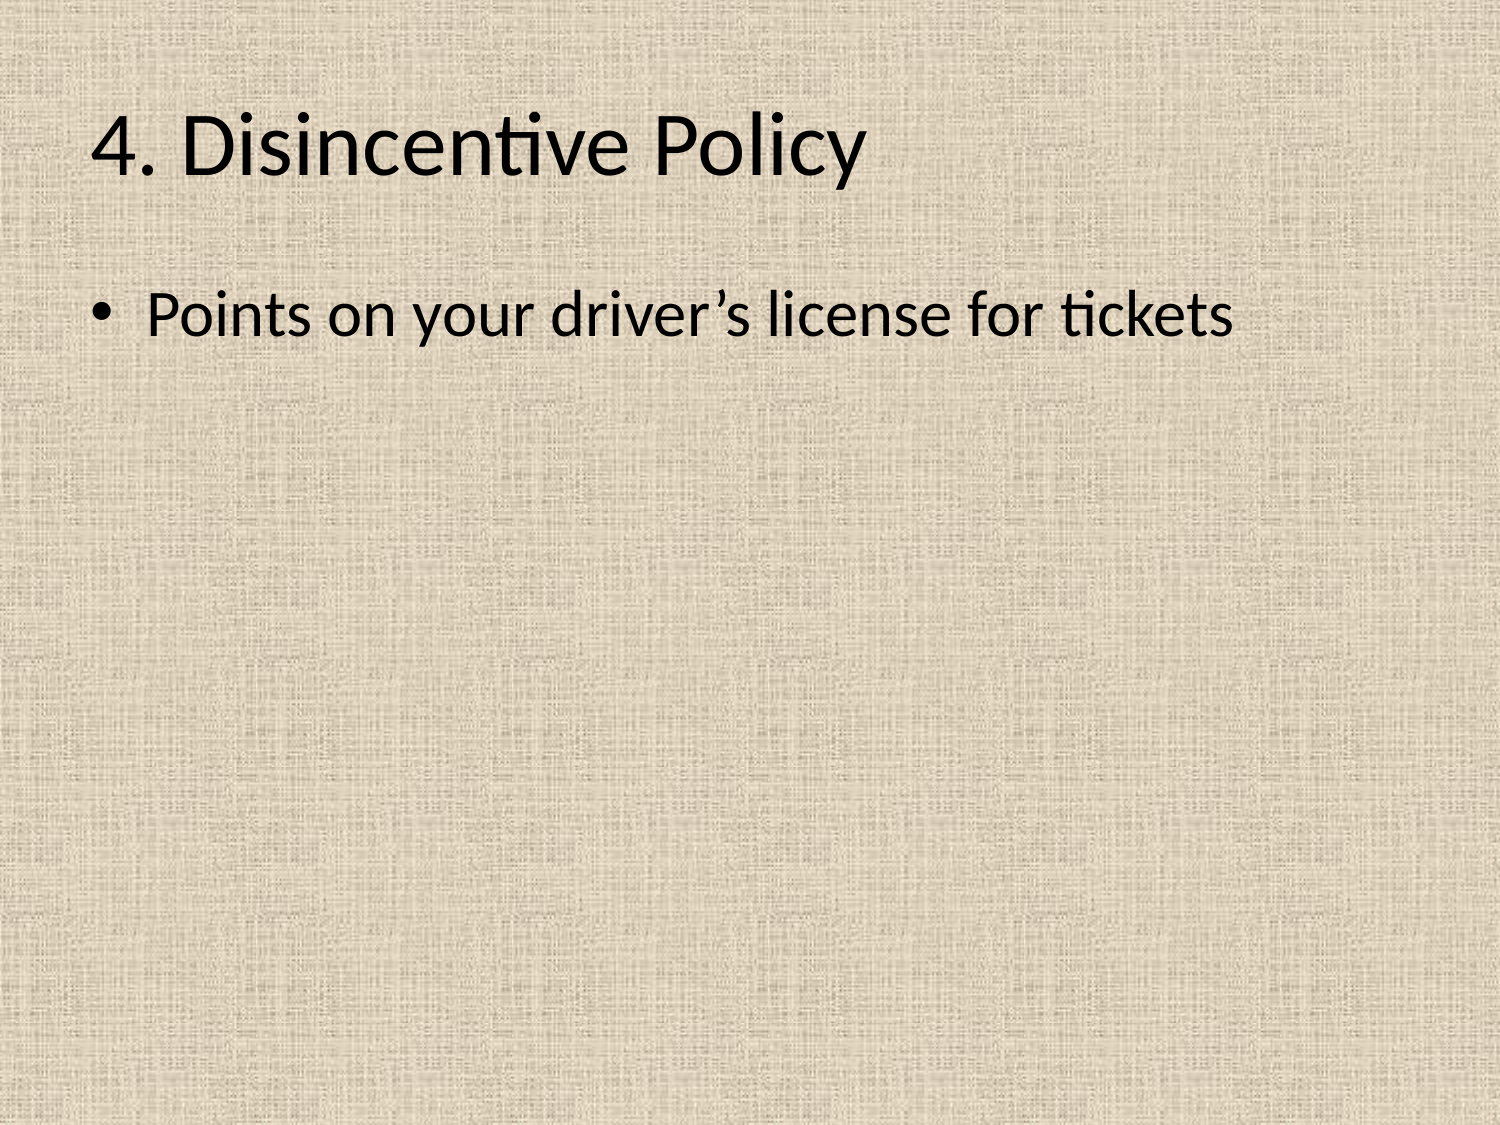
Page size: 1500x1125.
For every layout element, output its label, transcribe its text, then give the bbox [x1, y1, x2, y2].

list Points on your driver’s license for tickets [75, 262, 1425, 1005]
title 4. Disincentive Policy [75, 45, 1425, 233]
picture [0, 0, 1500, 1125]
